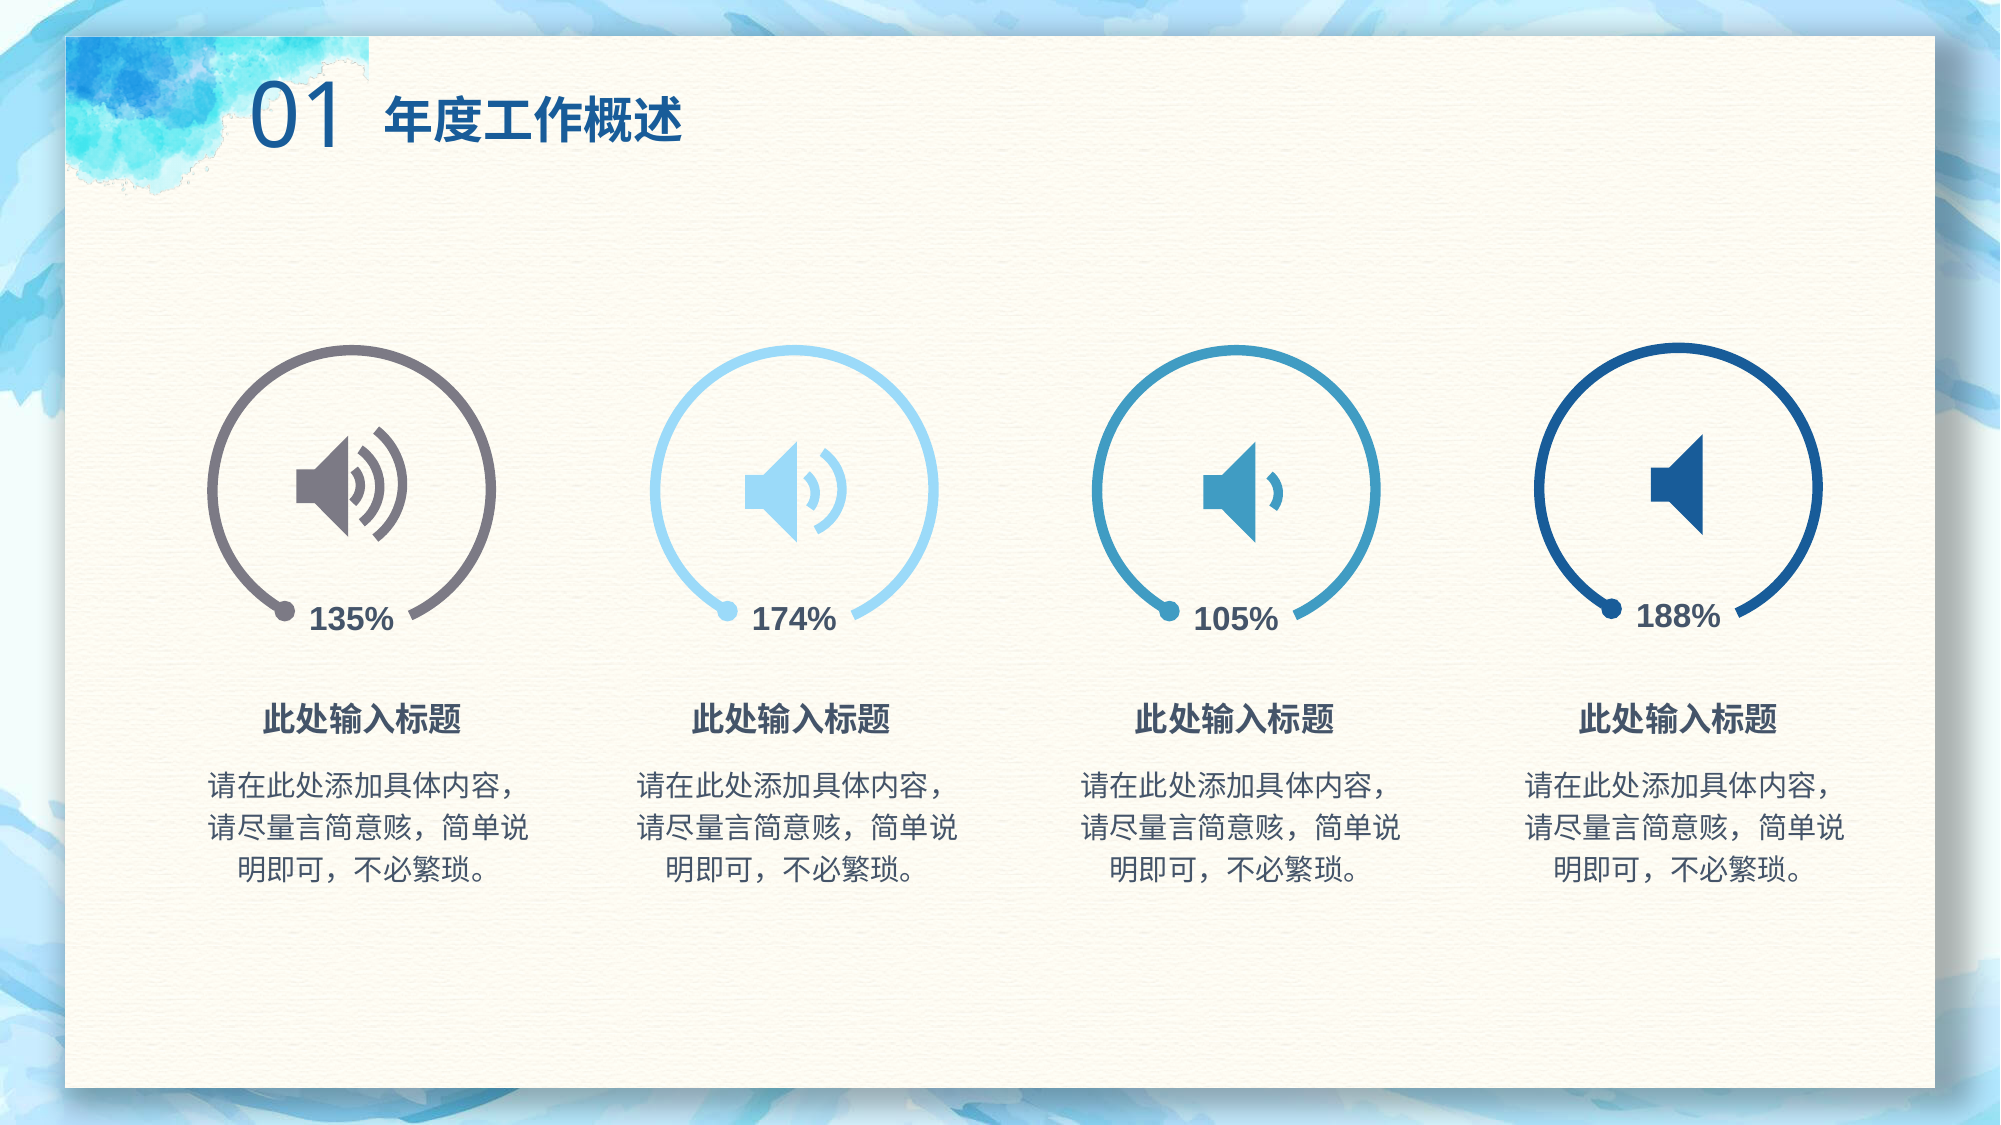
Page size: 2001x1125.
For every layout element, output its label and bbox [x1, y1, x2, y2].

text_box [198, 350, 540, 884]
text_box [1070, 350, 1412, 888]
text_box [1514, 347, 1856, 888]
picture [0, 0, 2000, 1125]
text_box [627, 350, 968, 888]
